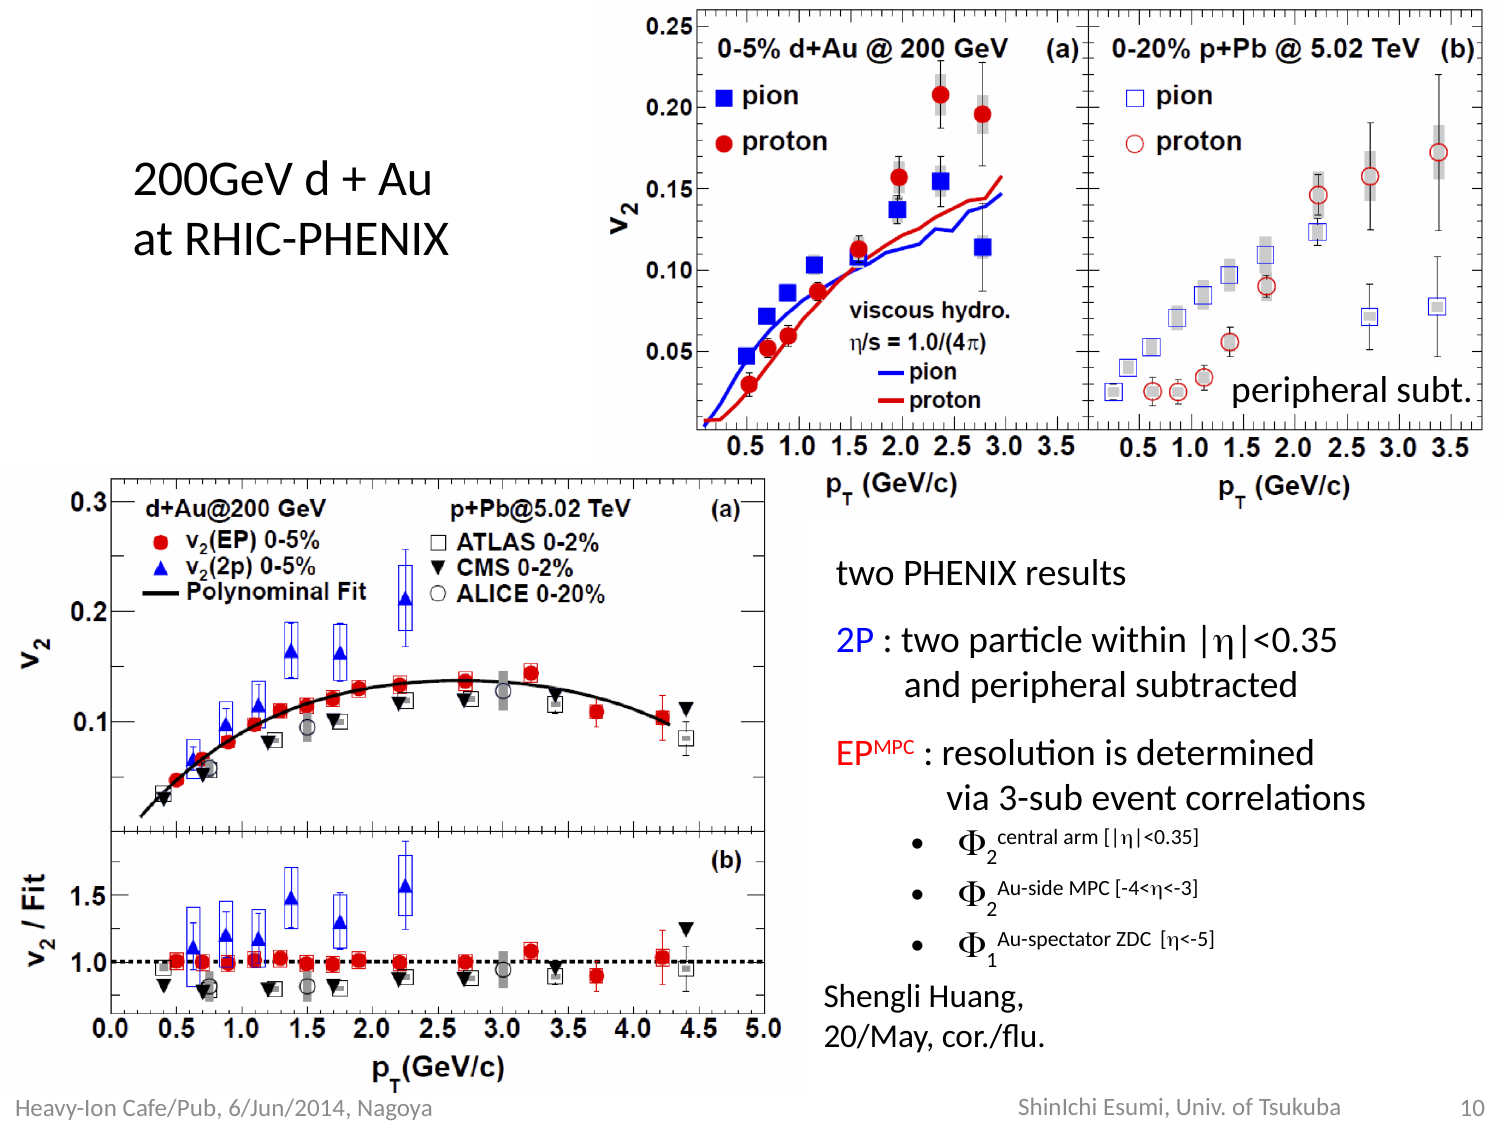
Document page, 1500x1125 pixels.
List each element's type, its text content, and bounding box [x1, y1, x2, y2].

text_box Shengli Huang, 20/May, cor./flu. [809, 967, 1062, 1062]
slide_number Heavy-Ion Cafe/Pub, 6/Jun/2014, Nagoya [0, 1104, 472, 1125]
text_box 200GeV d + Au at RHIC-PHENIX [117, 138, 476, 274]
picture [0, 0, 1500, 1099]
slide_number 10 [1393, 1086, 1500, 1125]
text_box two PHENIX results 2P : two particle within |h|<0.35 and peripheral subtracted EPMPC : resolution is determined via 3-sub event correlations F2central arm [|h|<0.35] F2Au-side MPC [-4<h<-3] F1Au-spectator ZDC [h<-5] [821, 540, 1434, 979]
footer ShinIchi Esumi, Univ. of Tsukuba [966, 1086, 1393, 1125]
